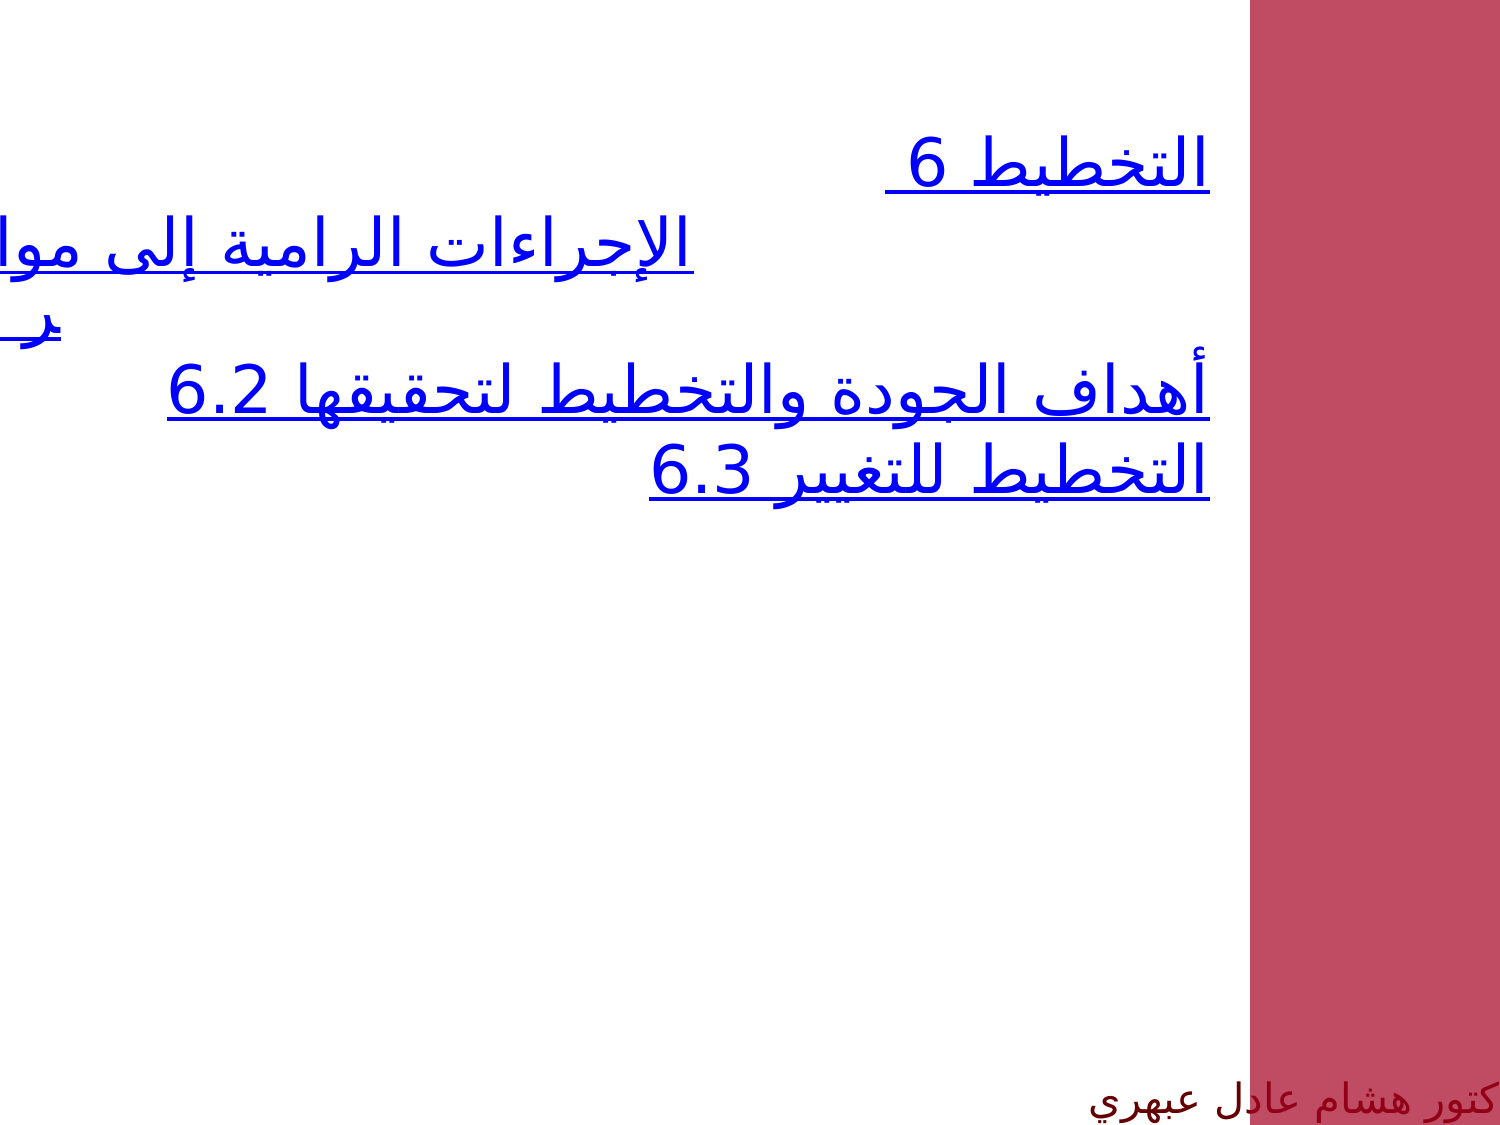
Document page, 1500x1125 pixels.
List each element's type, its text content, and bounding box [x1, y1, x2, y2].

text_box [1248, 0, 1500, 1125]
text_box 6 التخطيط 6.1 الإجراءات الرامية إلى مواجهة المخاطر واستغلال الفرص 6.2 أهداف الجودة والتخطيط لتحقيقها 6.3 التخطيط للتغيير [12, 112, 1225, 447]
text_box الدكتور هشام عادل عبهري [1073, 1064, 1248, 1125]
